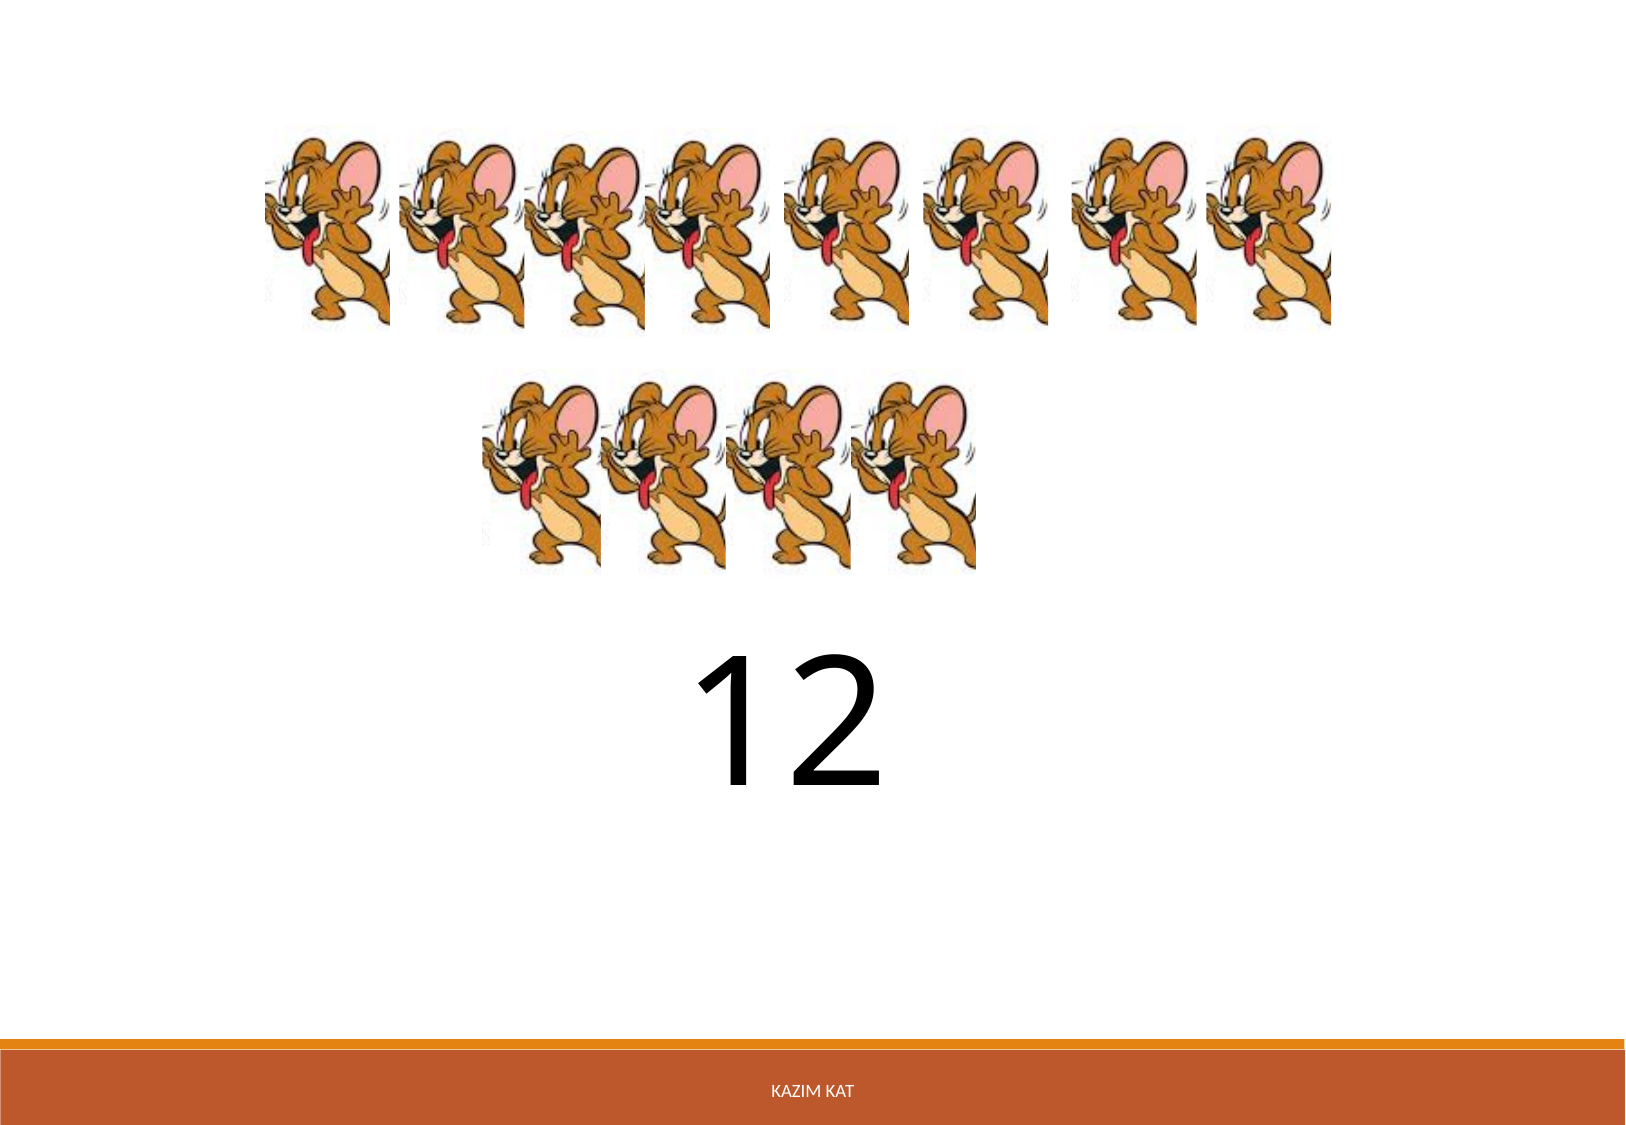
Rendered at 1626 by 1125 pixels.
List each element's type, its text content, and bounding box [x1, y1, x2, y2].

picture [783, 122, 910, 358]
picture [264, 122, 391, 358]
text_box 12 [667, 607, 982, 829]
picture [1205, 122, 1332, 358]
picture [398, 125, 771, 363]
picture [1071, 122, 1197, 358]
picture [481, 365, 977, 601]
footer KAZIM KAT [491, 1059, 1135, 1120]
picture [922, 122, 1049, 358]
